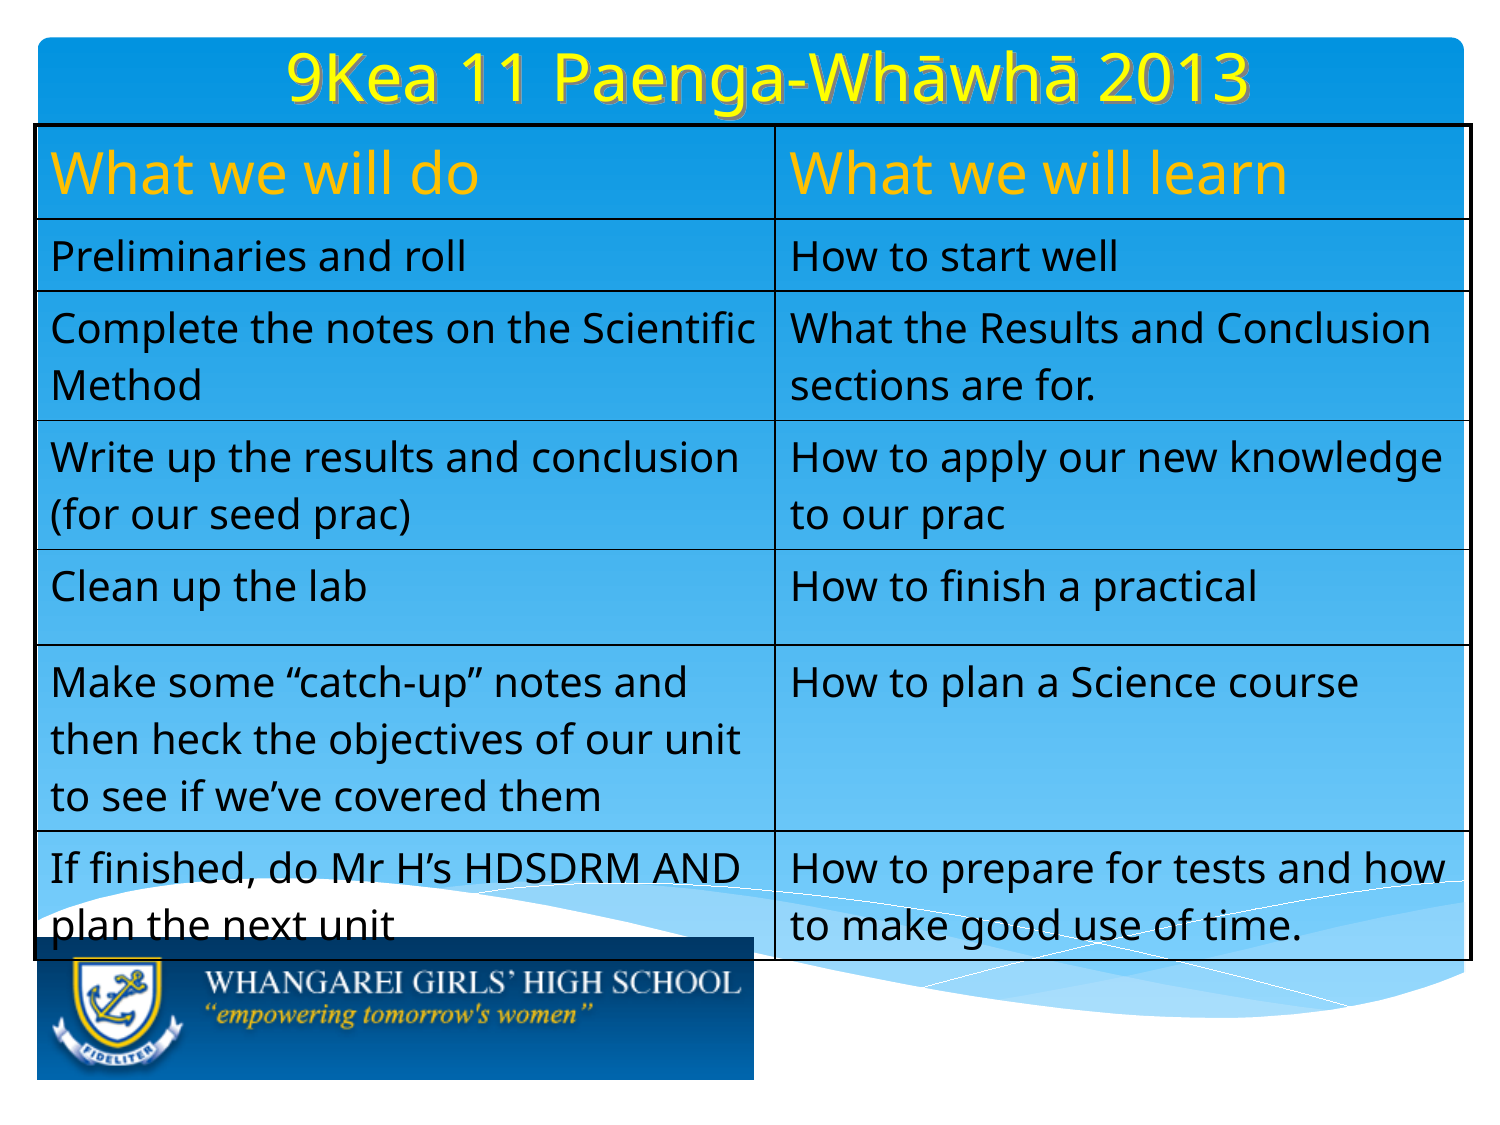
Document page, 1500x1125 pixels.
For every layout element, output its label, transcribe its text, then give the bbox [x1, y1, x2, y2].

table_cell Preliminaries and roll [37, 220, 774, 290]
table_header What we will learn [776, 127, 1469, 218]
table_cell How to finish a practical [776, 550, 1469, 644]
table_cell Make some “catch-up” notes and then heck the objectives of our unit to see if we’ve covered them [37, 646, 774, 830]
table_cell Clean up the lab [37, 550, 774, 644]
table_cell If finished, do Mr H’s HDSDRM AND plan the next unit [37, 832, 774, 959]
text_box 9Kea 11 Paenga-Whāwhā 2013 [162, 24, 1375, 123]
table_cell What the Results and Conclusion sections are for. [776, 292, 1469, 420]
table_cell How to prepare for tests and how to make good use of time. [776, 832, 1469, 959]
table_cell How to apply our new knowledge to our prac [776, 421, 1469, 549]
picture [37, 937, 754, 1080]
table_header What we will do [37, 127, 774, 218]
table_cell Write up the results and conclusion (for our seed prac) [37, 421, 774, 549]
table_cell How to start well [776, 220, 1469, 290]
table_cell Complete the notes on the Scientific Method [37, 292, 774, 420]
table_cell How to plan a Science course [776, 646, 1469, 830]
